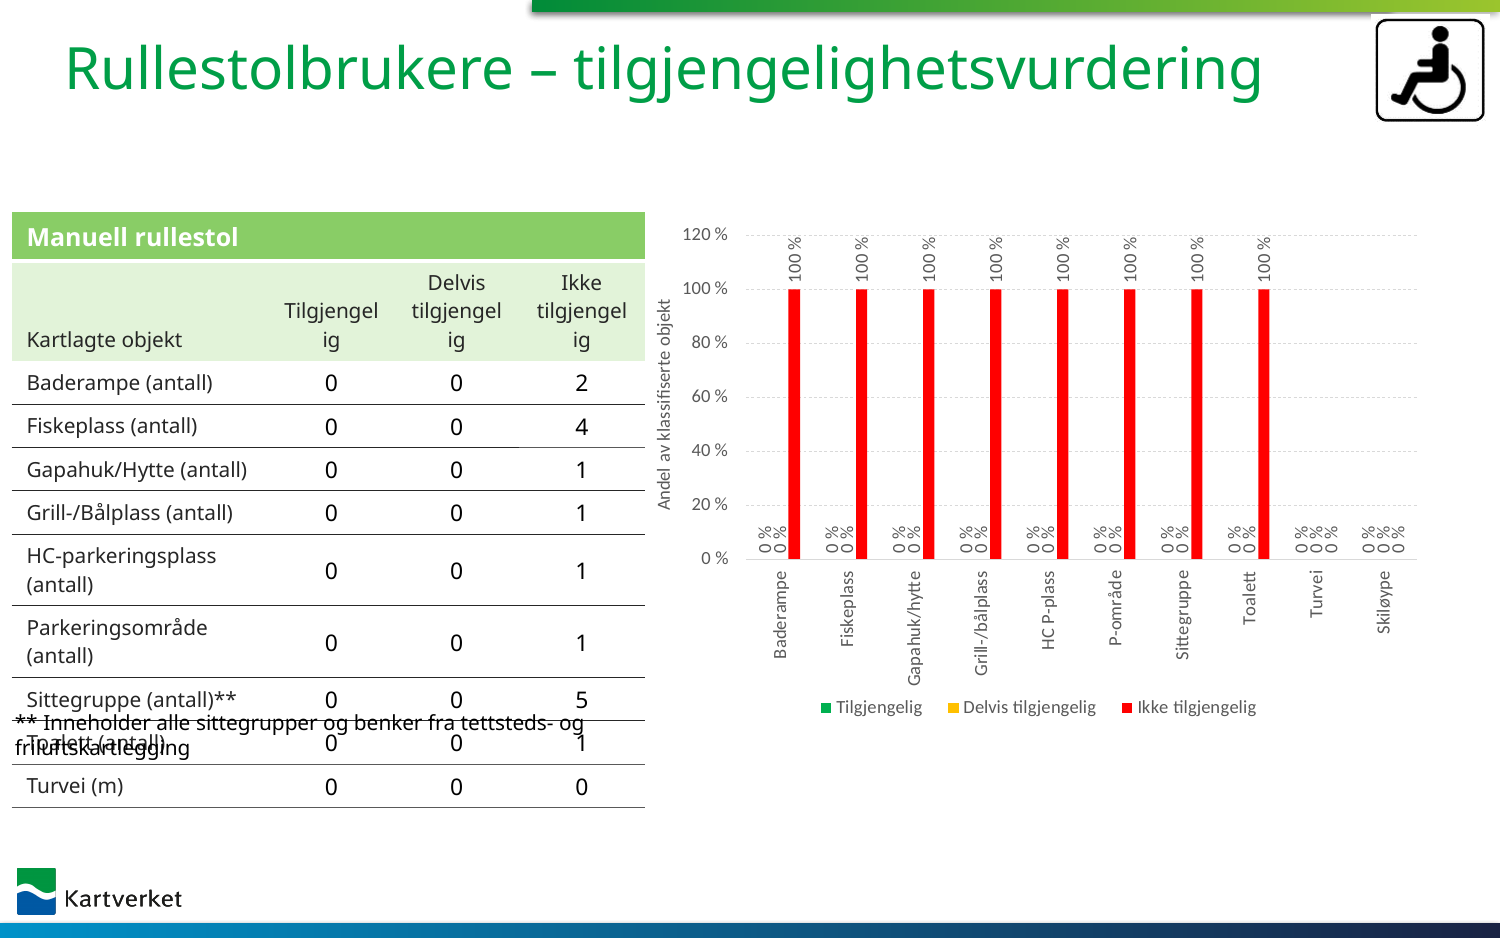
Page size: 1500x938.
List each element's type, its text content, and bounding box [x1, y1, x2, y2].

table_cell 5 [519, 678, 638, 702]
table_cell Turvei (m) [12, 768, 269, 807]
table_cell 0 [269, 768, 394, 807]
table_cell Grill-/Bålplass (antall) [12, 491, 269, 534]
table_cell 0 [269, 448, 394, 490]
table_cell Fiskeplass (antall) [12, 405, 269, 447]
table_cell 0 [269, 491, 394, 534]
table_cell Gapahuk/Hytte (antall) [12, 448, 269, 490]
picture [643, 218, 1427, 728]
text_box Rullestolbrukere – tilgjengelighetsvurdering [49, 12, 1372, 109]
table_cell Kartlagte objekt [12, 263, 269, 361]
table_cell 0 [269, 606, 394, 677]
table_cell 0 [394, 448, 519, 490]
table_cell 0 [394, 678, 519, 702]
table_cell 0 [269, 678, 394, 702]
table_cell 0 [519, 768, 645, 807]
table_cell Ikke tilgjengelig [519, 263, 638, 361]
table_cell 1 [519, 491, 638, 534]
table_cell 0 [394, 405, 519, 447]
table_cell Sittegruppe (antall)** [12, 678, 269, 702]
table_header Manuell rullestol [12, 212, 645, 259]
table_cell 0 [269, 361, 394, 404]
text_box ** Inneholder alle sittegrupper og benker fra tettsteds- og friluftskartlegging [0, 702, 745, 768]
table_cell 0 [269, 405, 394, 447]
table_cell 0 [394, 606, 519, 677]
table_cell 1 [519, 535, 638, 605]
table_cell 2 [519, 361, 638, 404]
table_cell Tilgjengelig [269, 263, 394, 361]
table_cell 0 [394, 768, 519, 807]
table_cell Delvis tilgjengelig [394, 263, 519, 361]
table_cell 0 [394, 491, 519, 534]
table_cell Parkeringsområde (antall) [12, 606, 269, 677]
table_cell 0 [394, 361, 519, 404]
table_cell HC-parkeringsplass (antall) [12, 535, 269, 605]
table_cell 4 [519, 405, 638, 447]
picture [1371, 13, 1491, 127]
table_cell Baderampe (antall) [12, 361, 269, 404]
table_cell 0 [394, 535, 519, 605]
table_cell 1 [519, 606, 638, 677]
table_cell 1 [519, 448, 638, 490]
table_cell 0 [269, 535, 394, 605]
